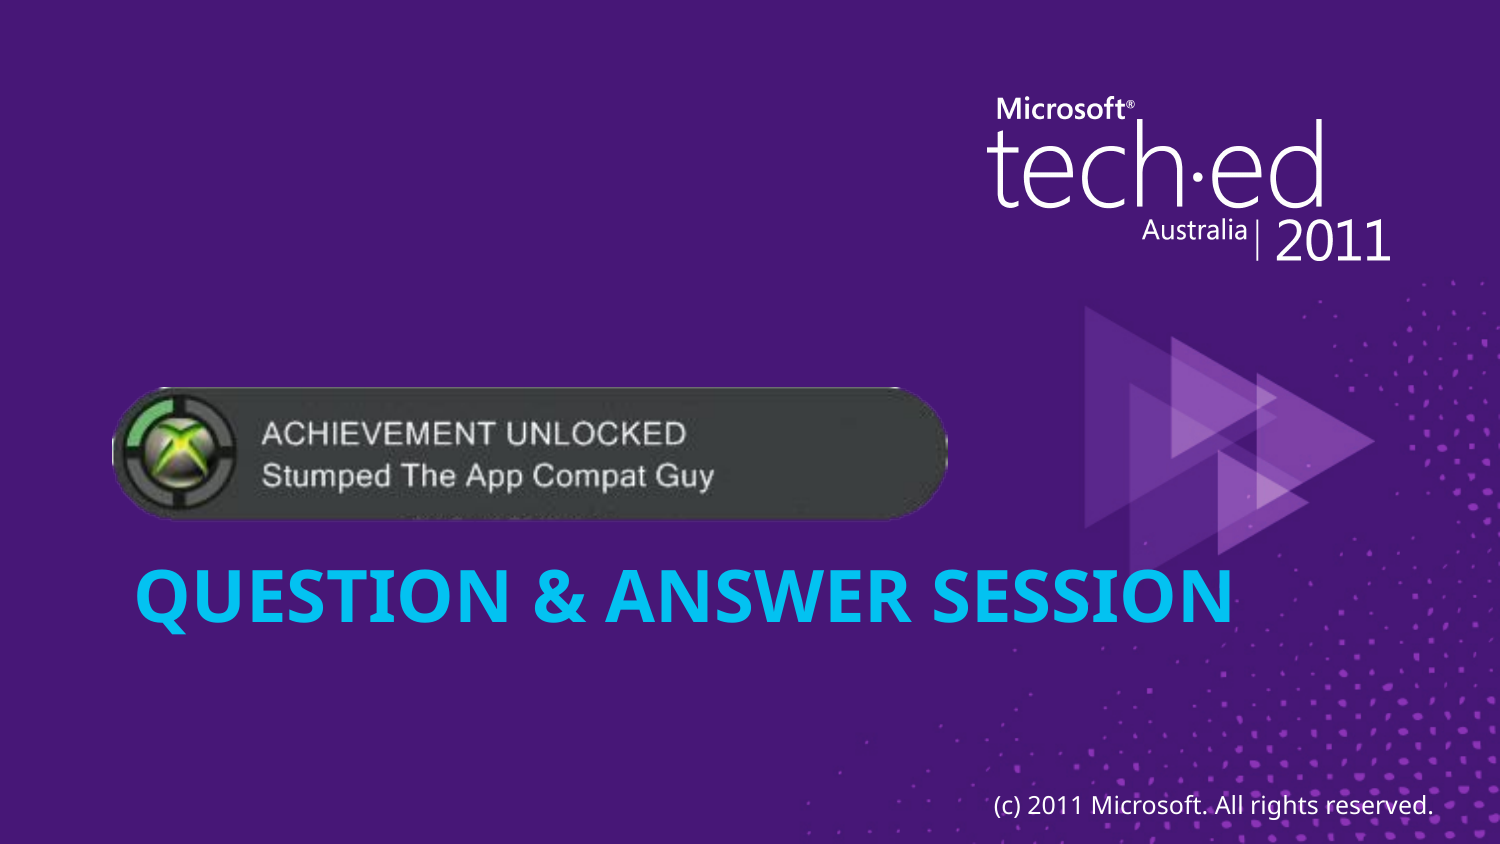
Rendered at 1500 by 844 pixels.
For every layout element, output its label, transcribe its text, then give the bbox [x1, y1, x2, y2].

footer (c) 2011 Microsoft. All rights reserved. [975, 782, 1450, 827]
picture [0, 0, 1500, 844]
title Question & Answer Session [118, 542, 1394, 710]
